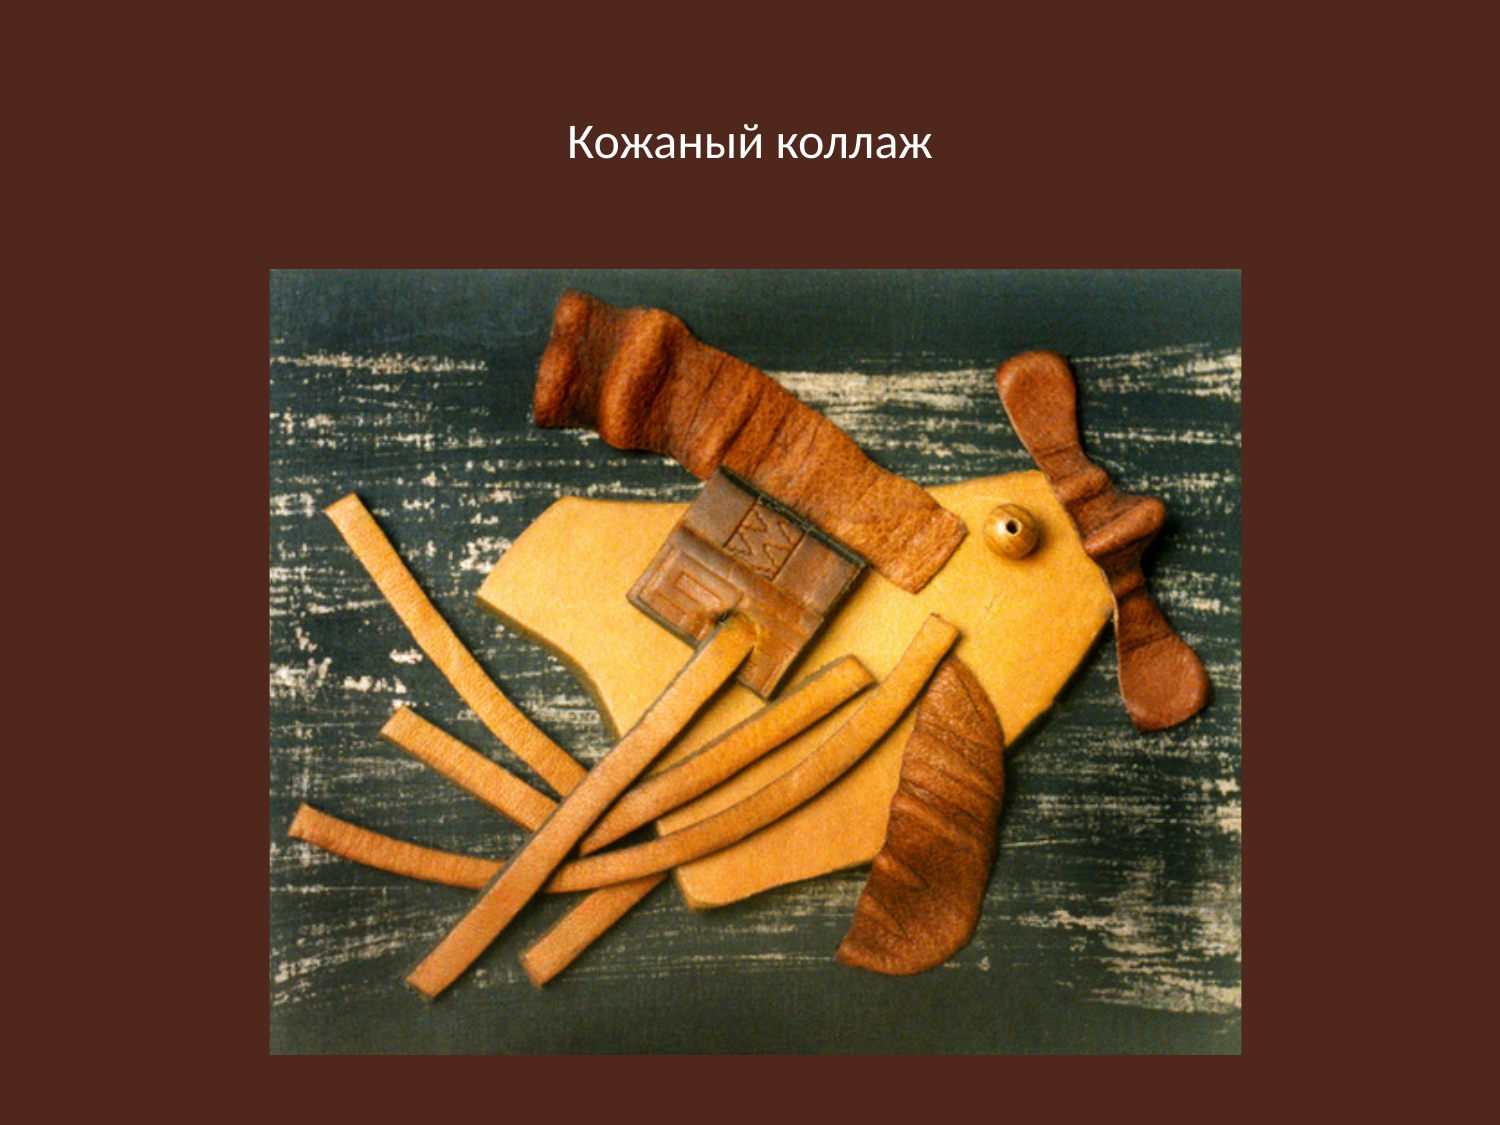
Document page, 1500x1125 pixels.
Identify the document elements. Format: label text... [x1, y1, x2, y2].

picture [269, 269, 1242, 1055]
title Кожаный коллаж [75, 45, 1425, 233]
